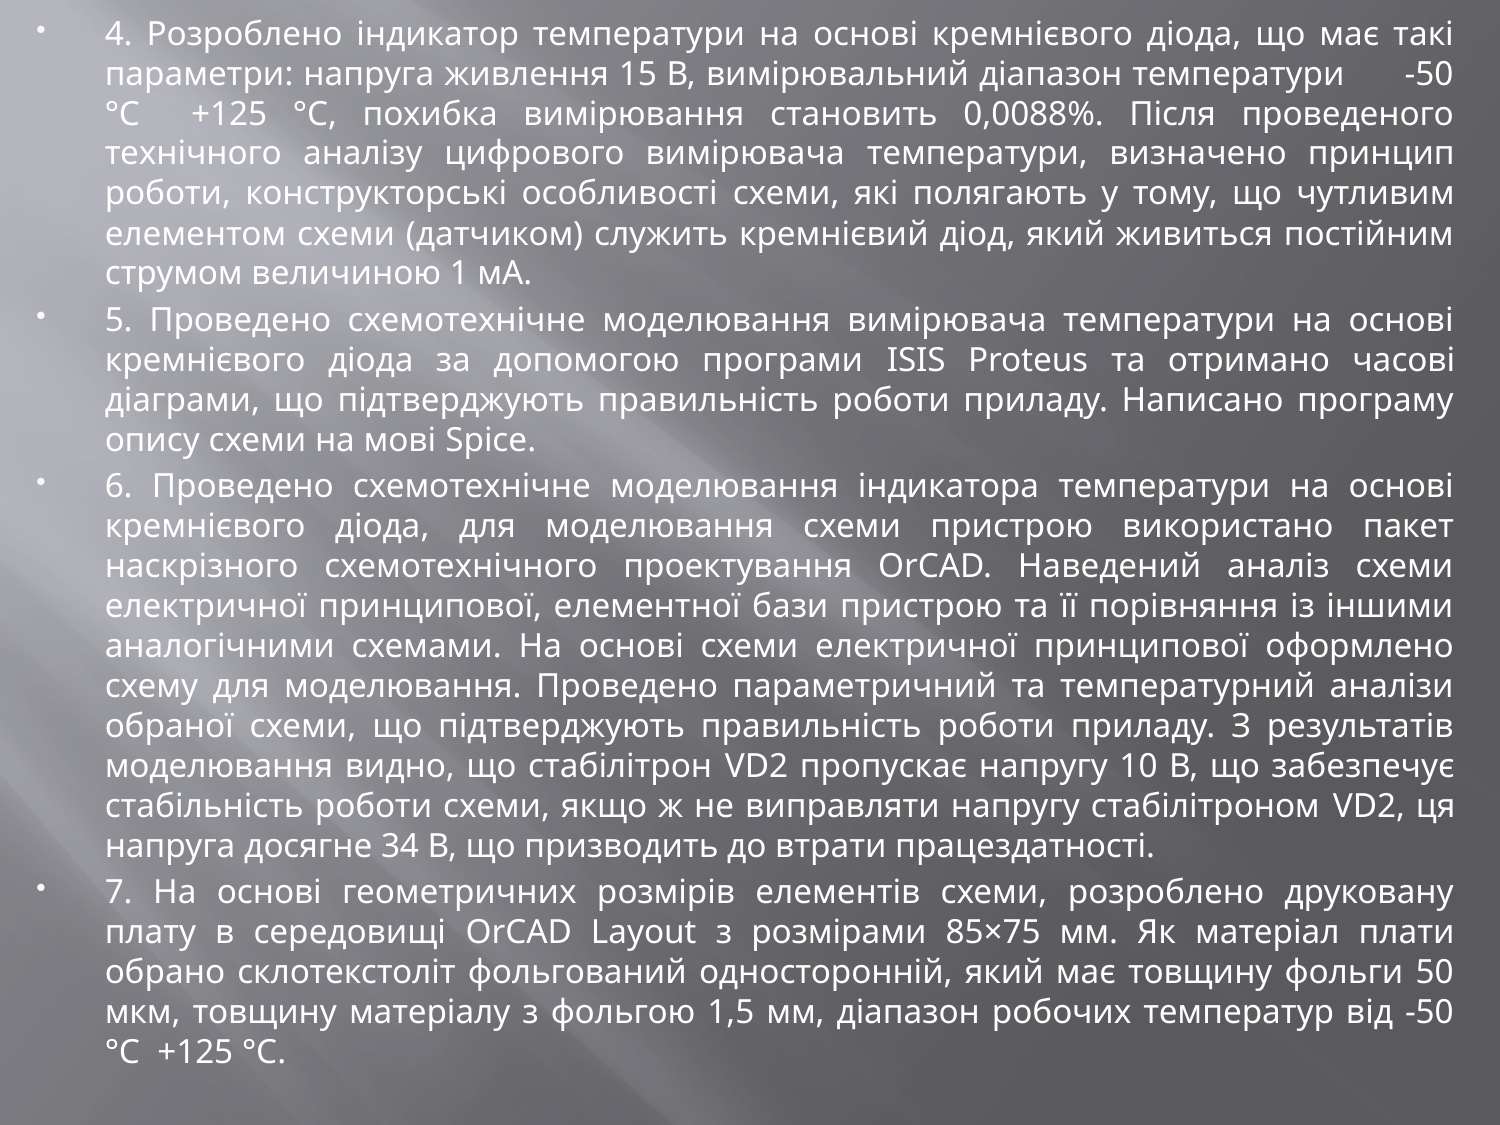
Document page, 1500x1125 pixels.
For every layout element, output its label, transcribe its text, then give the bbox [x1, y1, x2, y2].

list 4. Розроблено індикатор температури на основі кремнієвого діода, що має такі параметри: напруга живлення 15 В, вимірювальний діапазон температури -50 °С +125 °С, похибка вимірювання становить 0,0088%. Після проведеного технічного аналізу цифрового вимірювача температури, визначено принцип роботи, конструкторські особливості схеми, які полягають у тому, що чутливим елементом схеми (датчиком) служить кремнієвий діод, який живиться постійним струмом величиною 1 мА. 5. Проведено схемотехнічне моделювання вимірювача температури на основі кремнієвого діода за допомогою програми ISIS Proteus та отримано часові діаграми, що підтверджують правильність роботи приладу. Написано програму опису схеми на мові Spice. 6. Проведено схемотехнічне моделювання індикатора температури на основі кремнієвого діода, для моделювання схеми пристрою використано пакет наскрізного схемотехнічного проектування ОrCAD. Наведений аналіз схеми електричної принципової, елементної бази пристрою та її порівняння із іншими аналогічними схемами. На основі схеми електричної принципової оформлено схему для моделювання. Проведено параметричний та температурний аналізи обраної схеми, що підтверджують правильність роботи приладу. З результатів моделювання видно, що стабілітрон VD2 пропускає напругу 10 В, що забезпечує стабільність роботи схеми, якщо ж не виправляти напругу стабілітроном VD2, ця напруга досягне 34 В, що призводить до втрати працездатності. 7. На основі геометричних розмірів елементів схеми, розроблено друковану плату в середовищі OrCAD Layout з розмірами 85×75 мм. Як матеріал плати обрано склотекстоліт фольгований односторонній, який має товщину фольги 50 мкм, товщину матеріалу з фольгою 1,5 мм, діапазон робочих температур від -50 °С +125 °С. [0, 4, 1471, 1012]
